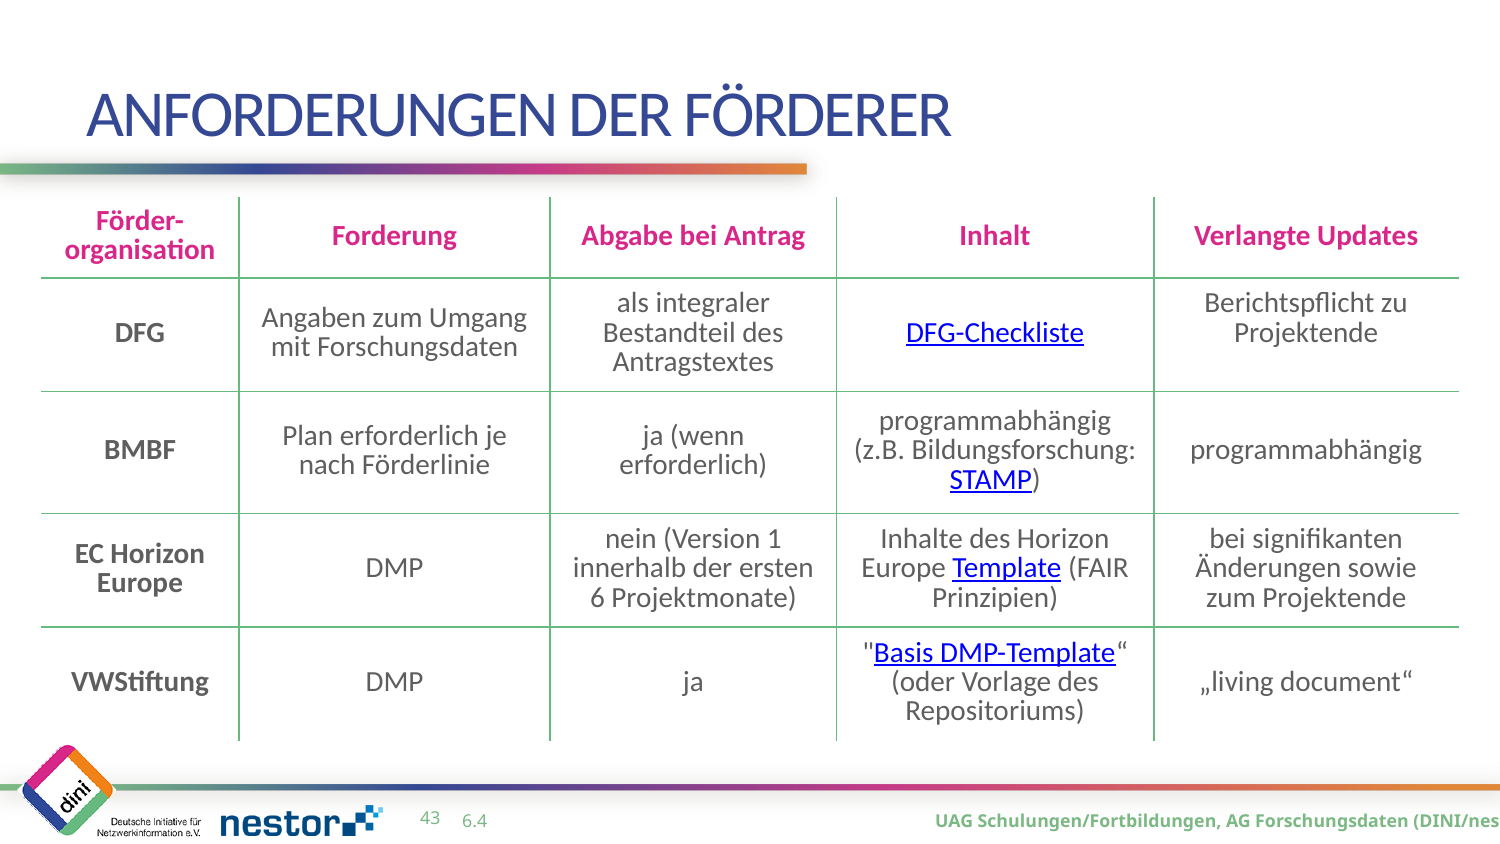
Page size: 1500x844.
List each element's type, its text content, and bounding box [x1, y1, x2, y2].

table_header Verlangte Updates [1155, 197, 1459, 277]
table_cell nein (Version 1 innerhalb der ersten 6 Projektmonate) [551, 514, 836, 626]
table_cell DMP [240, 514, 549, 626]
text_box 6.4 [433, 801, 502, 838]
table_cell DMP [240, 628, 549, 741]
table_cell „living document“ [1155, 628, 1459, 741]
table_cell VWStiftung [41, 628, 238, 741]
table_header Forderung [240, 197, 549, 277]
table_cell Angaben zum Umgang mit Forschungsdaten [240, 279, 549, 391]
table_cell als integraler Bestandteil des Antragstextes [551, 279, 836, 391]
table_cell bei signifikanten Änderungen sowie zum Projektende [1155, 514, 1459, 626]
table_cell programmabhängig (z.B. Bildungsforschung: STAMP) [837, 392, 1153, 513]
table_cell ja [551, 628, 836, 741]
table_cell DFG-Checkliste [837, 279, 1153, 391]
picture [0, 731, 1500, 844]
table_header Inhalt [837, 197, 1153, 277]
table_header Förder-organisation [41, 197, 238, 277]
table_cell EC Horizon Europe [41, 514, 238, 626]
table_cell Berichtspflicht zu Projektende [1155, 279, 1459, 391]
table_cell "Basis DMP-Template“ (oder Vorlage des Repositoriums) [837, 628, 1153, 741]
picture [1280, 819, 1289, 825]
table_header Abgabe bei Antrag [551, 197, 836, 277]
table_cell Plan erforderlich je nach Förderlinie [240, 392, 549, 513]
picture [0, 138, 837, 204]
table_cell DFG [41, 279, 238, 391]
table_cell Inhalte des Horizon Europe Template (FAIR Prinzipien) [837, 514, 1153, 626]
table_cell ja (wenn erforderlich) [551, 392, 836, 513]
slide_number 42 [406, 801, 454, 841]
table_cell BMBF [41, 392, 238, 513]
picture [1423, 817, 1428, 825]
title Anforderungen der Förderer [77, 61, 1423, 158]
table_cell programmabhängig [1155, 392, 1459, 513]
